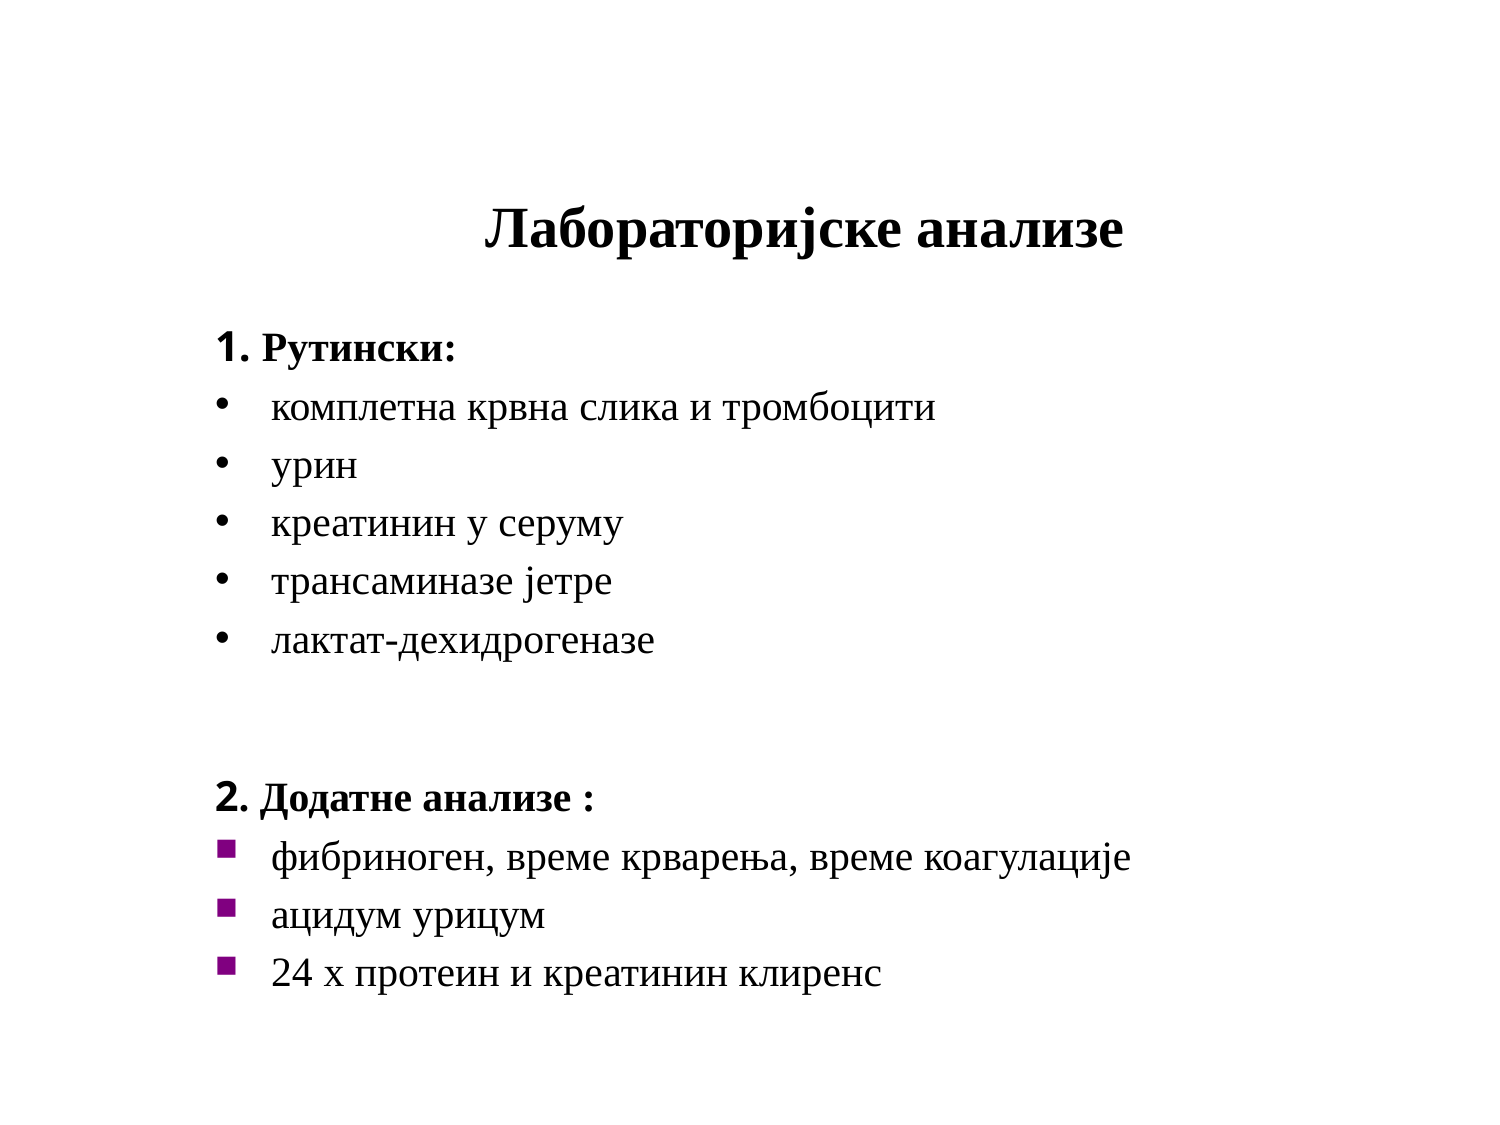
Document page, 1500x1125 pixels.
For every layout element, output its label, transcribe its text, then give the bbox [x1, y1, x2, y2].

list 1. Рутински: комплетна крвна слика и тромбоцити урин креатинин у серуму трансаминазе јетре лактат-дехидрогеназе [200, 312, 1481, 713]
title Лабораторијске анализе [142, 181, 1482, 267]
text_box 2. Додатне анализе : фибриноген, време крварења, време коагулације ацидум урицум 24 х протеин и креатинин клиренс [199, 762, 1481, 1125]
